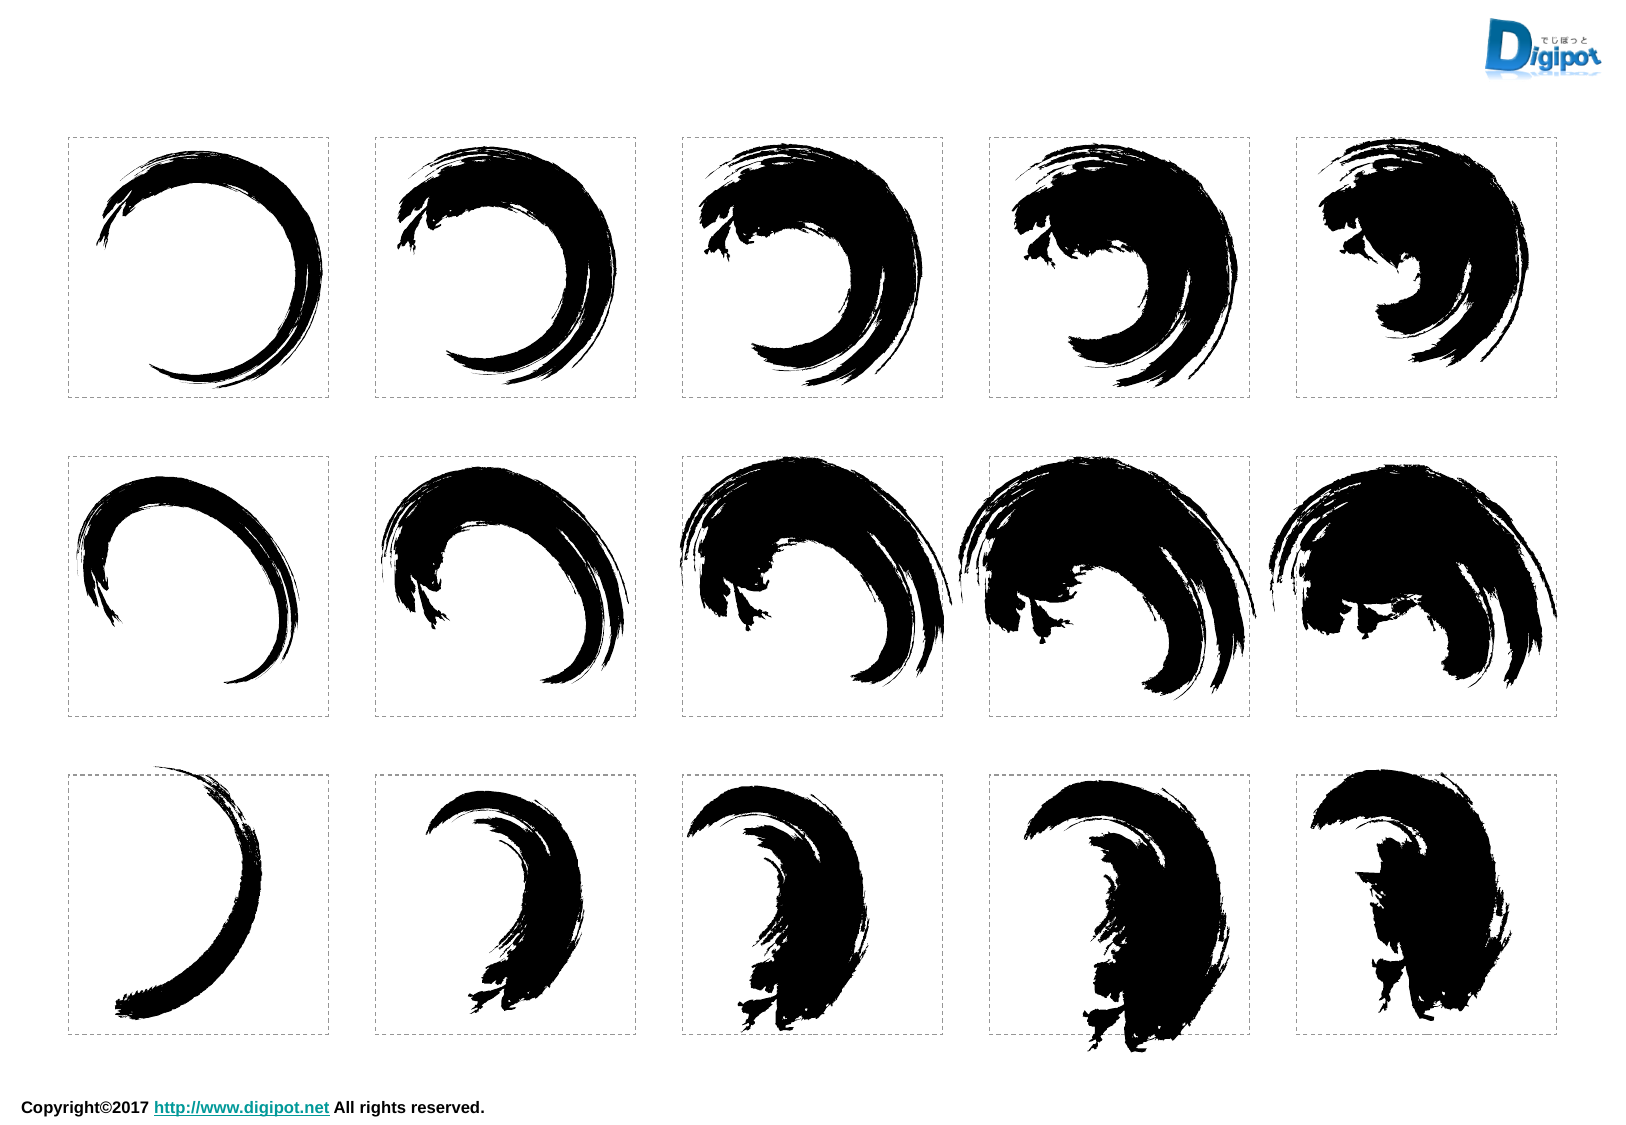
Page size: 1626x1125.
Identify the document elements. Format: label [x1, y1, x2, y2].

text_box [381, 466, 629, 684]
text_box [1023, 780, 1230, 1053]
text_box [114, 766, 263, 1021]
picture [1485, 18, 1602, 82]
text_box [698, 142, 923, 387]
text_box [76, 476, 300, 684]
text_box [425, 790, 585, 1014]
text_box [1011, 142, 1238, 389]
text_box [679, 456, 953, 687]
text_box [96, 150, 323, 389]
text_box [686, 785, 870, 1033]
text_box [1268, 464, 1558, 689]
text_box [397, 145, 617, 385]
text_box [1317, 137, 1530, 368]
text_box [1310, 769, 1513, 1021]
text_box [958, 456, 1257, 701]
